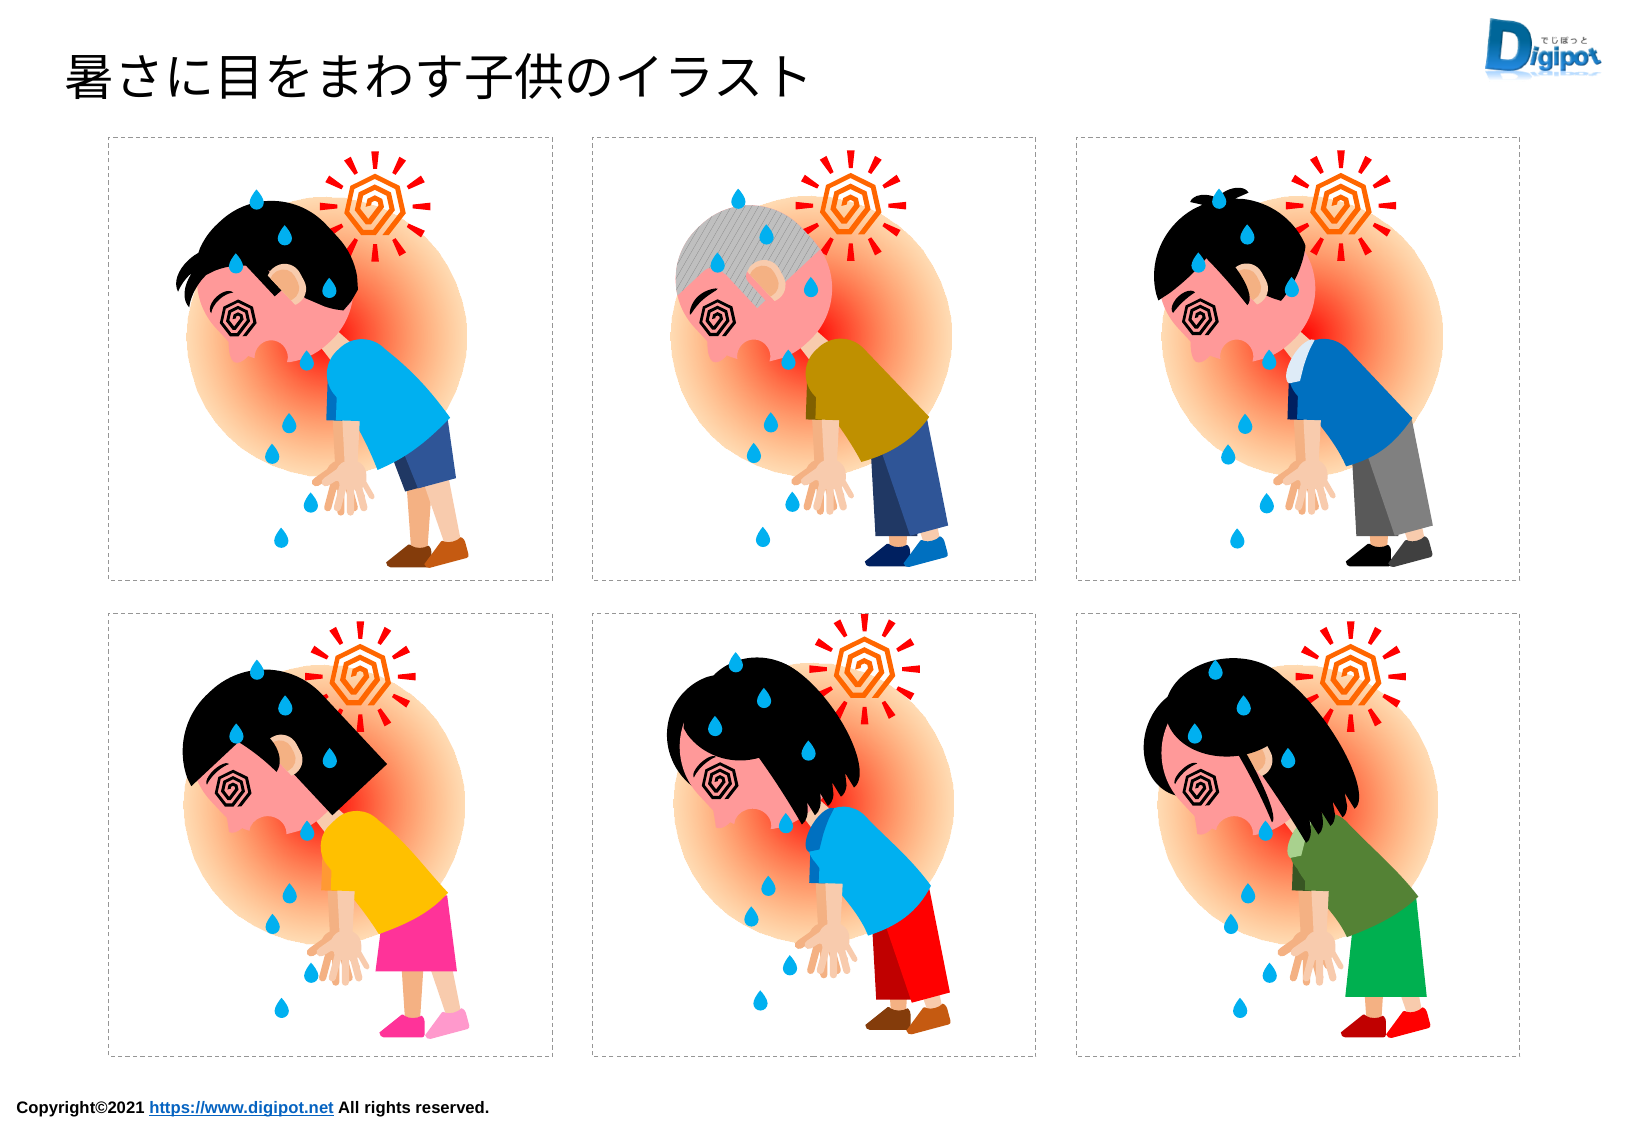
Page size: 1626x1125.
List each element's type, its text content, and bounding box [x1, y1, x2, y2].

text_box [183, 621, 468, 1038]
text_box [1160, 150, 1443, 567]
picture [1485, 18, 1602, 82]
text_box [1144, 621, 1438, 1038]
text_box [668, 150, 952, 567]
text_box 暑さに目をまわす子供のイラスト [49, 38, 829, 113]
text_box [179, 151, 468, 568]
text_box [666, 613, 954, 1030]
